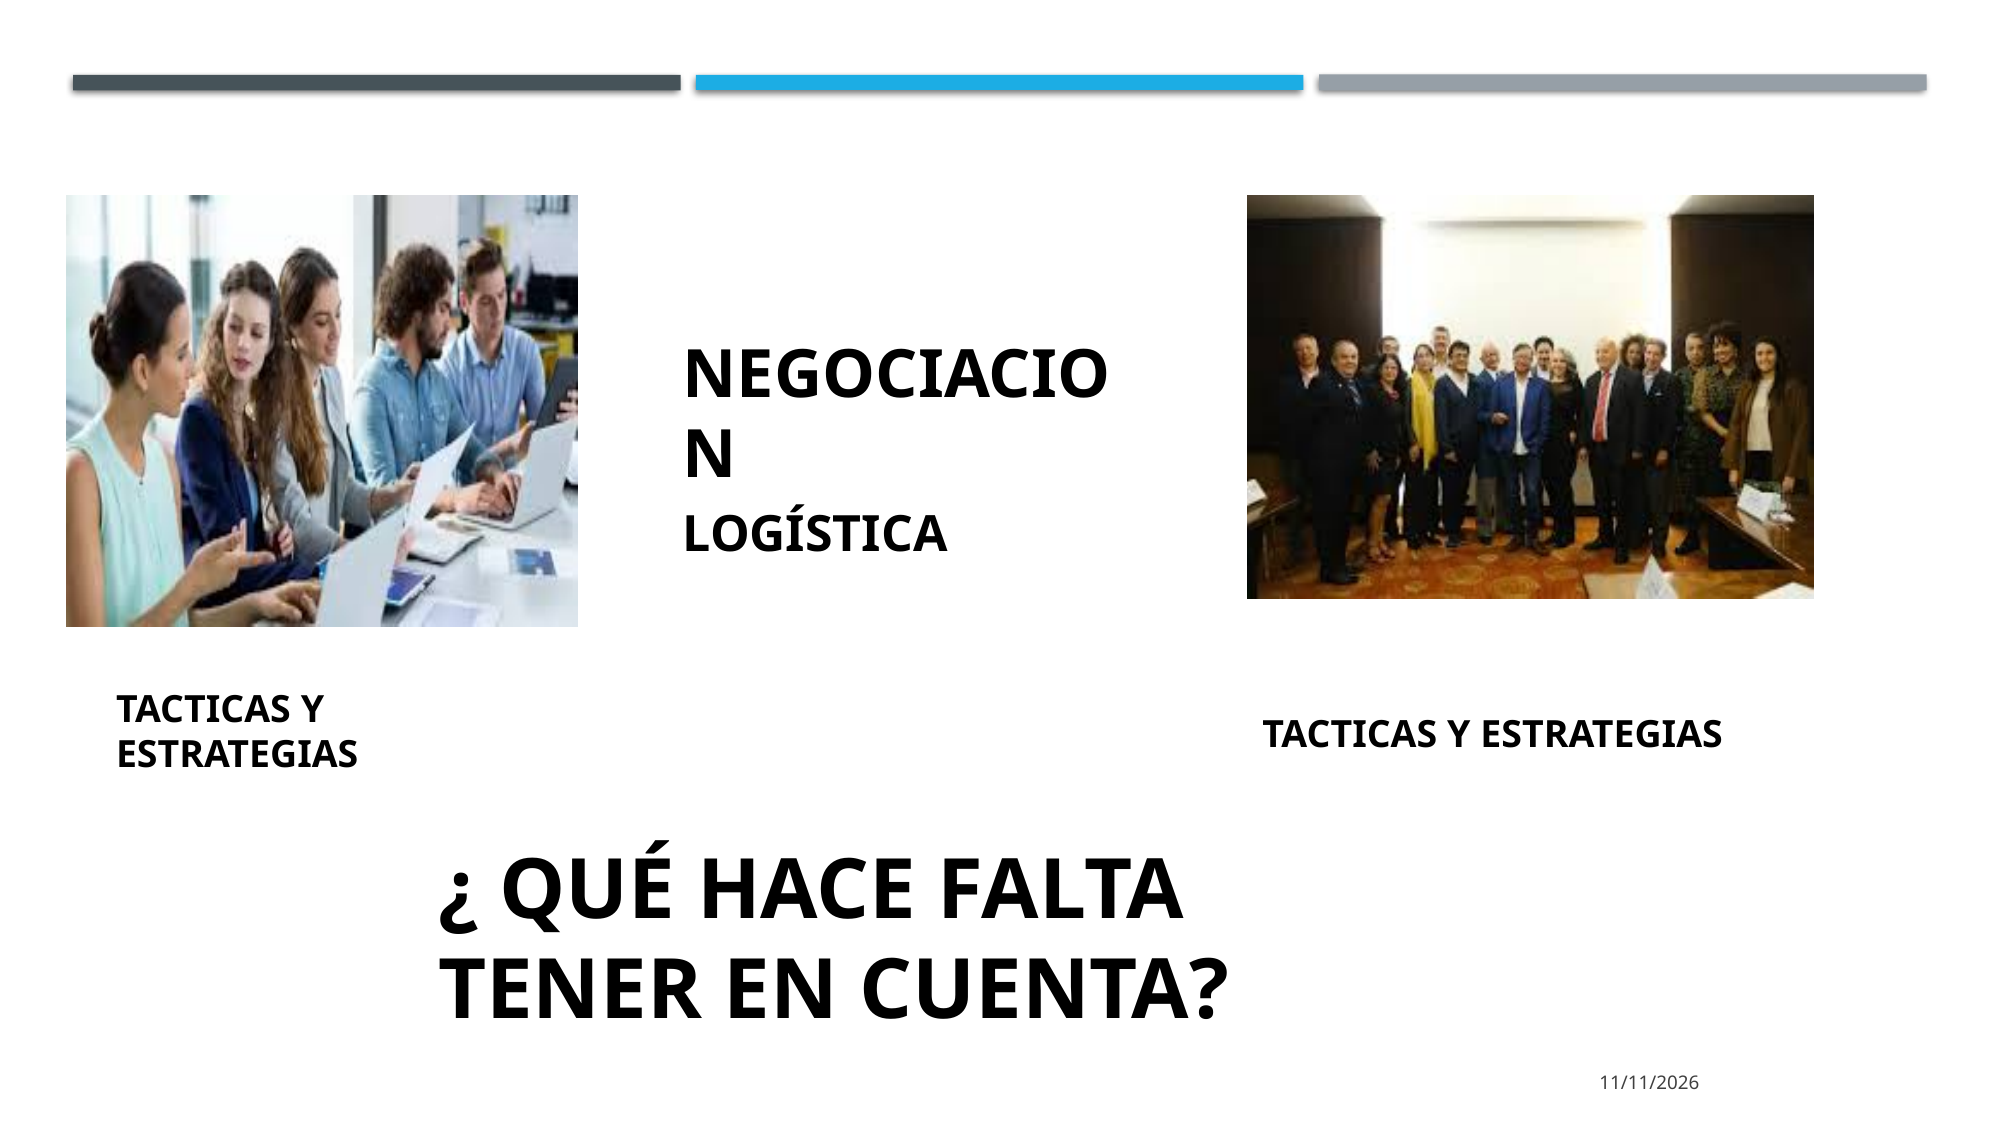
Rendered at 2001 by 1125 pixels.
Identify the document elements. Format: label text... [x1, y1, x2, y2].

text_box TACTICAS Y ESTRATEGIAS [1247, 702, 1792, 763]
text_box LOGÍSTICA [667, 494, 1113, 570]
picture [65, 194, 579, 627]
text_box TACTICAS Y ESTRATEGIAS [101, 677, 534, 783]
text_box ¿ QUÉ HACE FALTA TENER EN CUENTA? [423, 827, 1295, 1043]
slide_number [1247, 1053, 1715, 1114]
text_box NEGOCIACION [668, 323, 1180, 499]
picture [1247, 194, 1815, 599]
